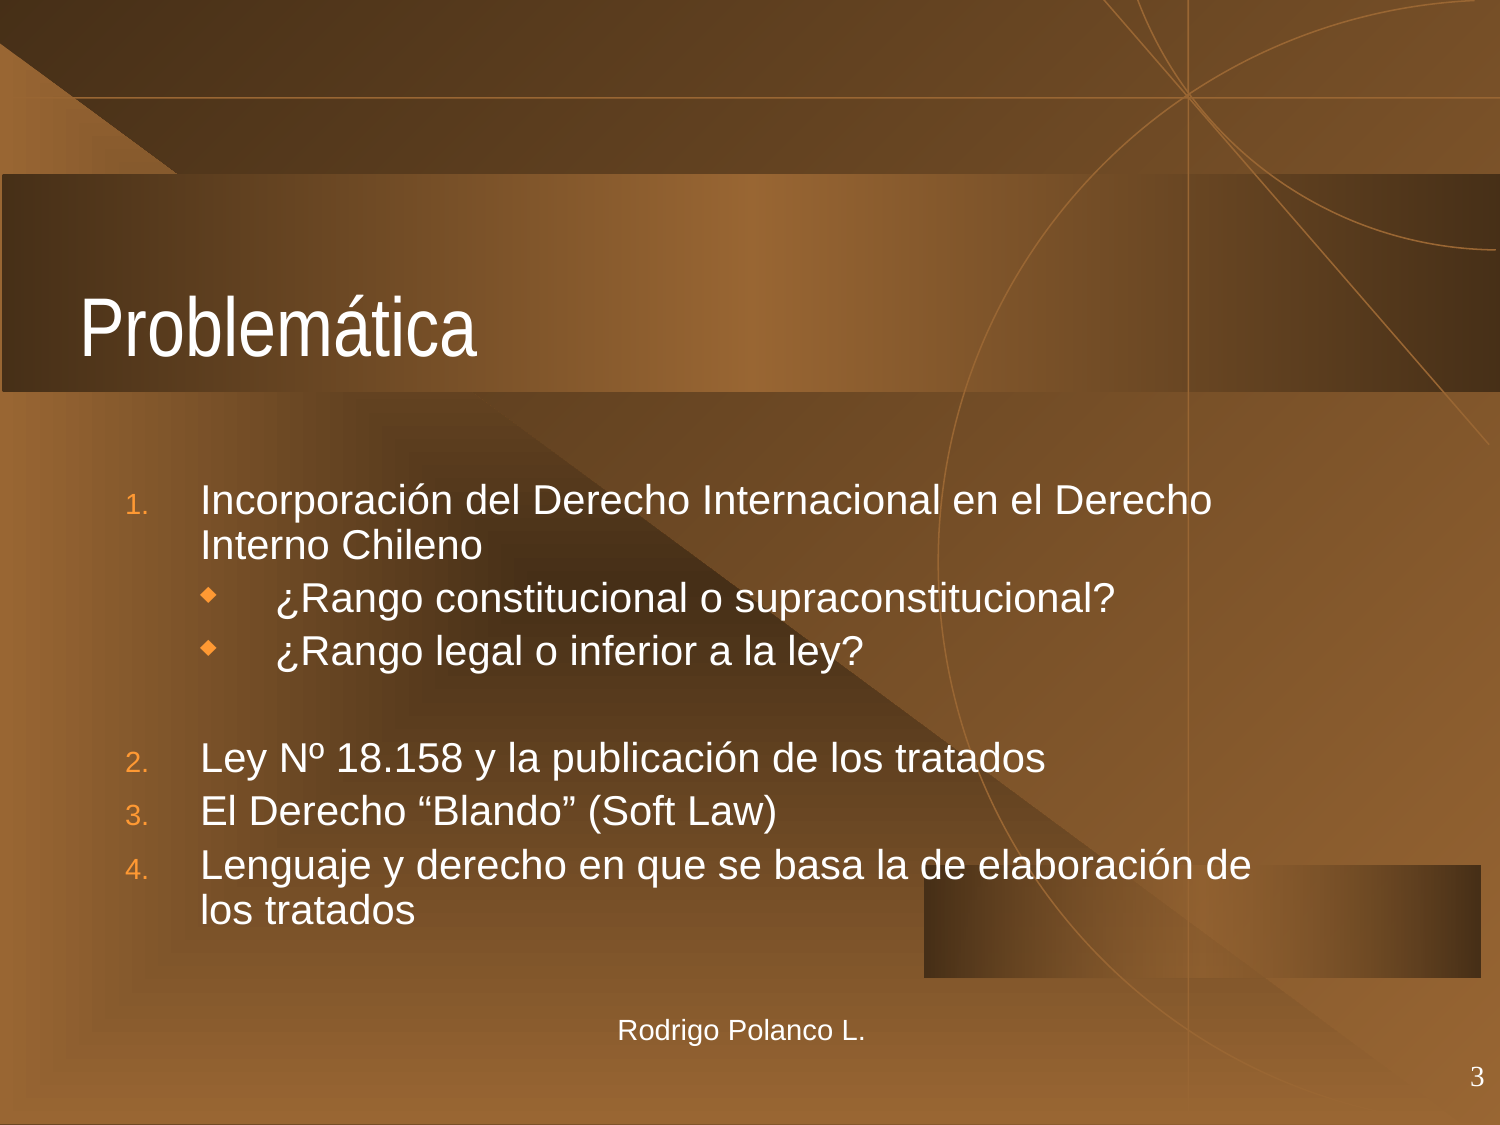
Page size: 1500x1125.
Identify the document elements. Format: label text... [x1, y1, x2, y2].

list Incorporación del Derecho Internacional en el Derecho Interno Chileno ¿Rango constitucional o supraconstitucional? ¿Rango legal o inferior a la ley? Ley Nº 18.158 y la publicación de los tratados El Derecho “Blando” (Soft Law) Lenguaje y derecho en que se basa la de elaboración de los tratados [109, 422, 1306, 984]
slide_number 3 [1187, 1049, 1500, 1125]
footer Rodrigo Polanco L. [421, 1003, 1063, 1083]
title Problemática [63, 177, 1446, 382]
